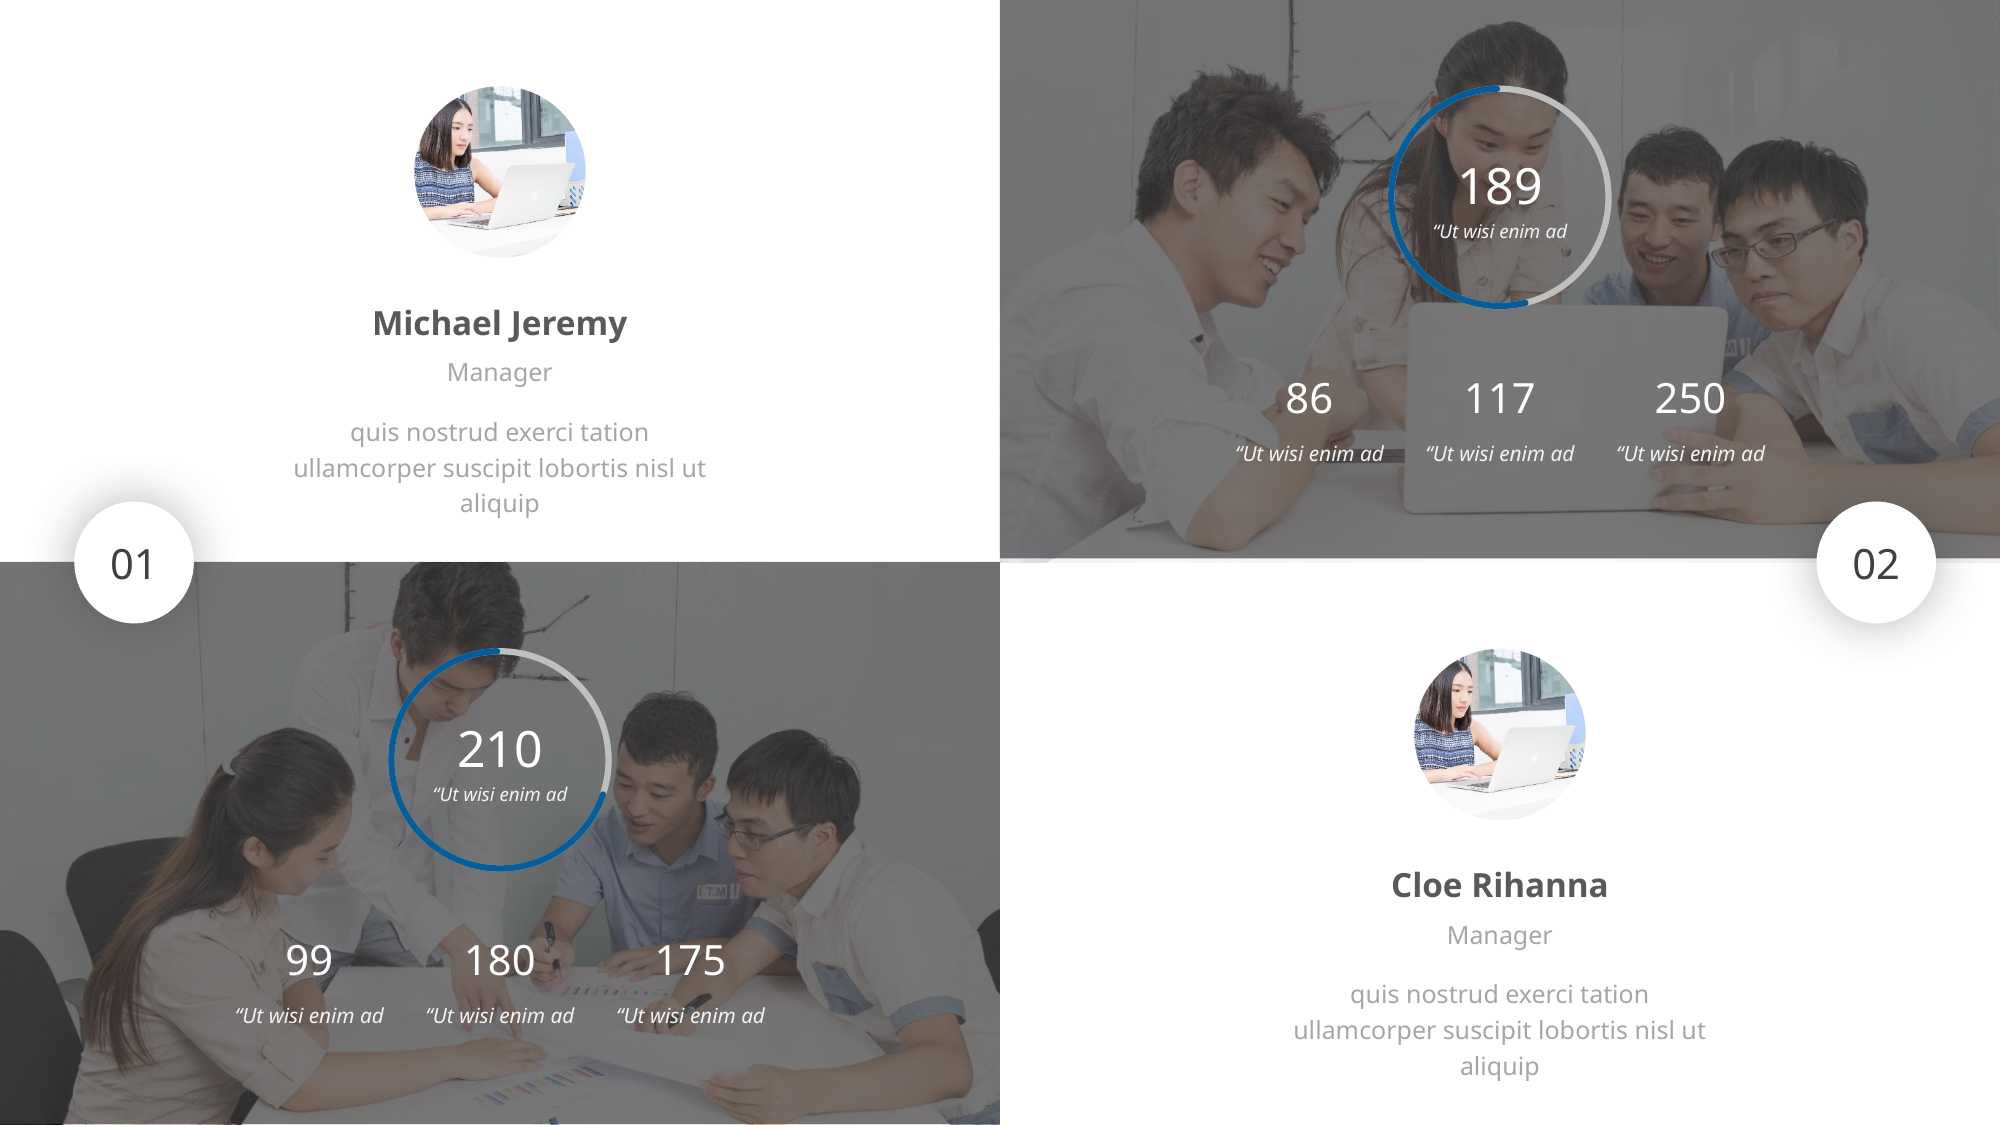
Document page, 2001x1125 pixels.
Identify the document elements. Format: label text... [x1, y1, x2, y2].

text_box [184, 926, 375, 1037]
text_box 02 [1815, 563, 1938, 625]
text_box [375, 926, 565, 1037]
text_box 01 [73, 500, 195, 562]
picture [1414, 648, 1586, 821]
picture [414, 86, 586, 258]
picture [0, 0, 2000, 1125]
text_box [1375, 364, 1565, 474]
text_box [1184, 364, 1375, 474]
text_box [343, 294, 656, 395]
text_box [1565, 364, 1816, 474]
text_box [565, 926, 816, 1037]
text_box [1368, 857, 1632, 958]
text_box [1391, 88, 1609, 306]
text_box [391, 651, 609, 869]
text_box quis nostrud exerci tation ullamcorper suscipit lobortis nisl ut aliquip [1277, 965, 1723, 1088]
text_box quis nostrud exerci tation ullamcorper suscipit lobortis nisl ut aliquip [277, 402, 723, 526]
